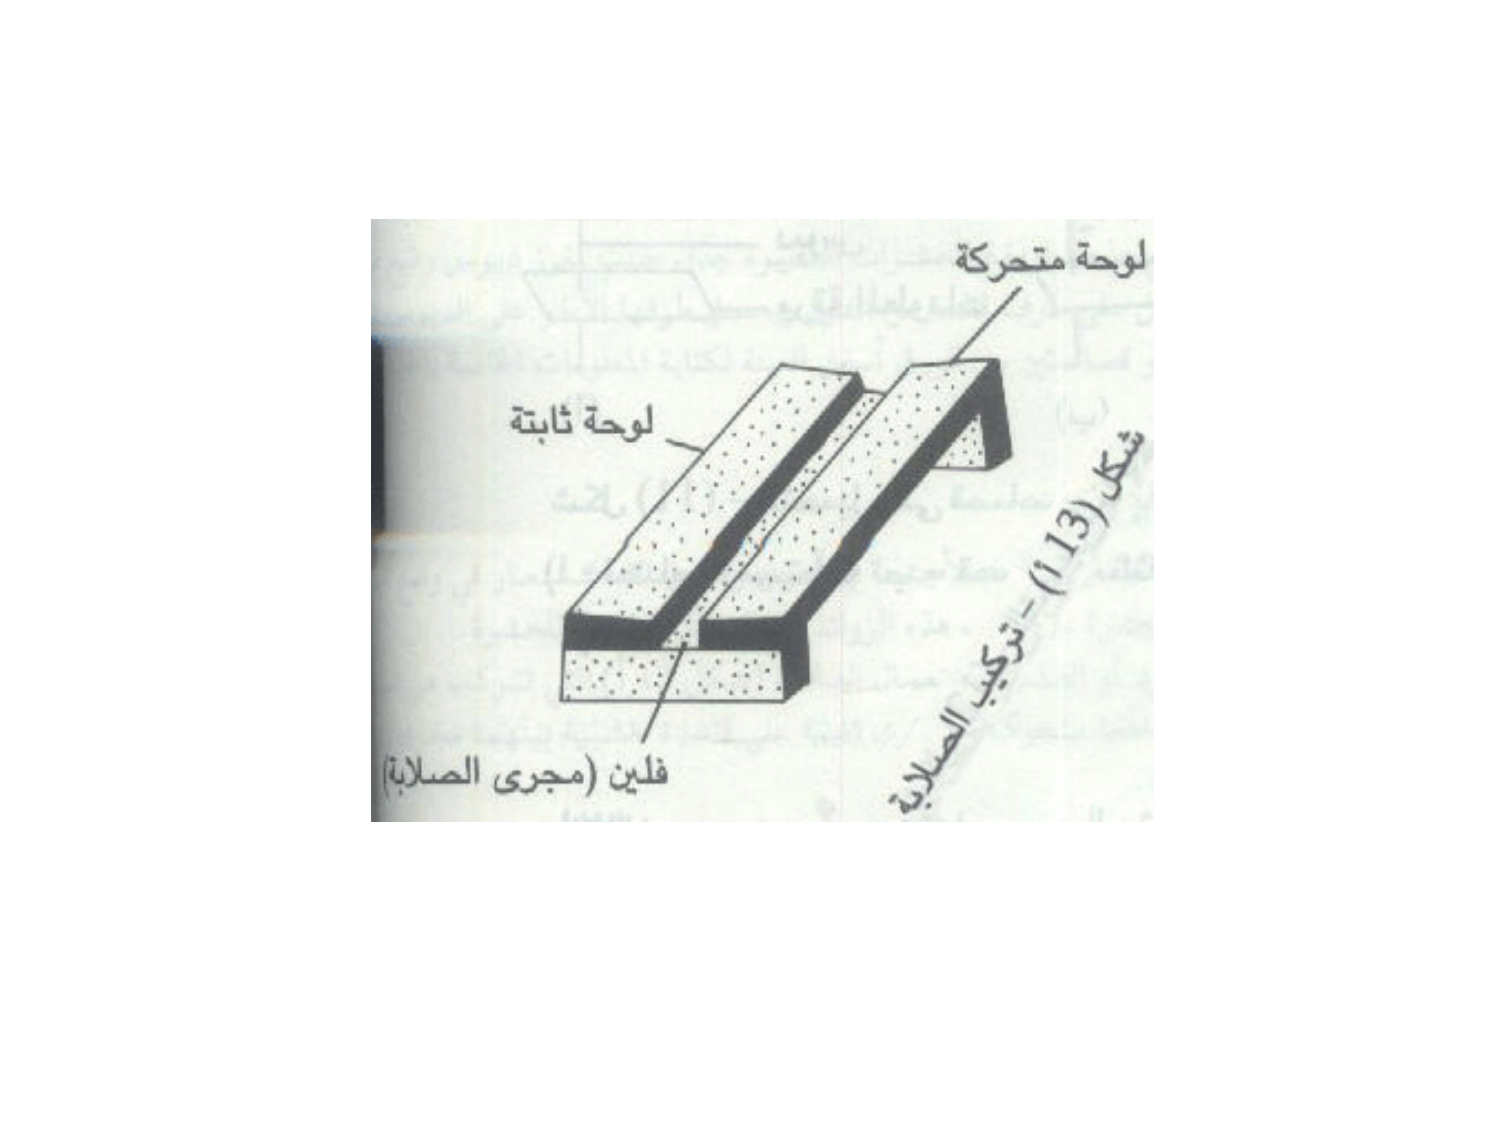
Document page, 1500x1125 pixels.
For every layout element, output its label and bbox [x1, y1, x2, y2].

picture [371, 219, 1154, 823]
